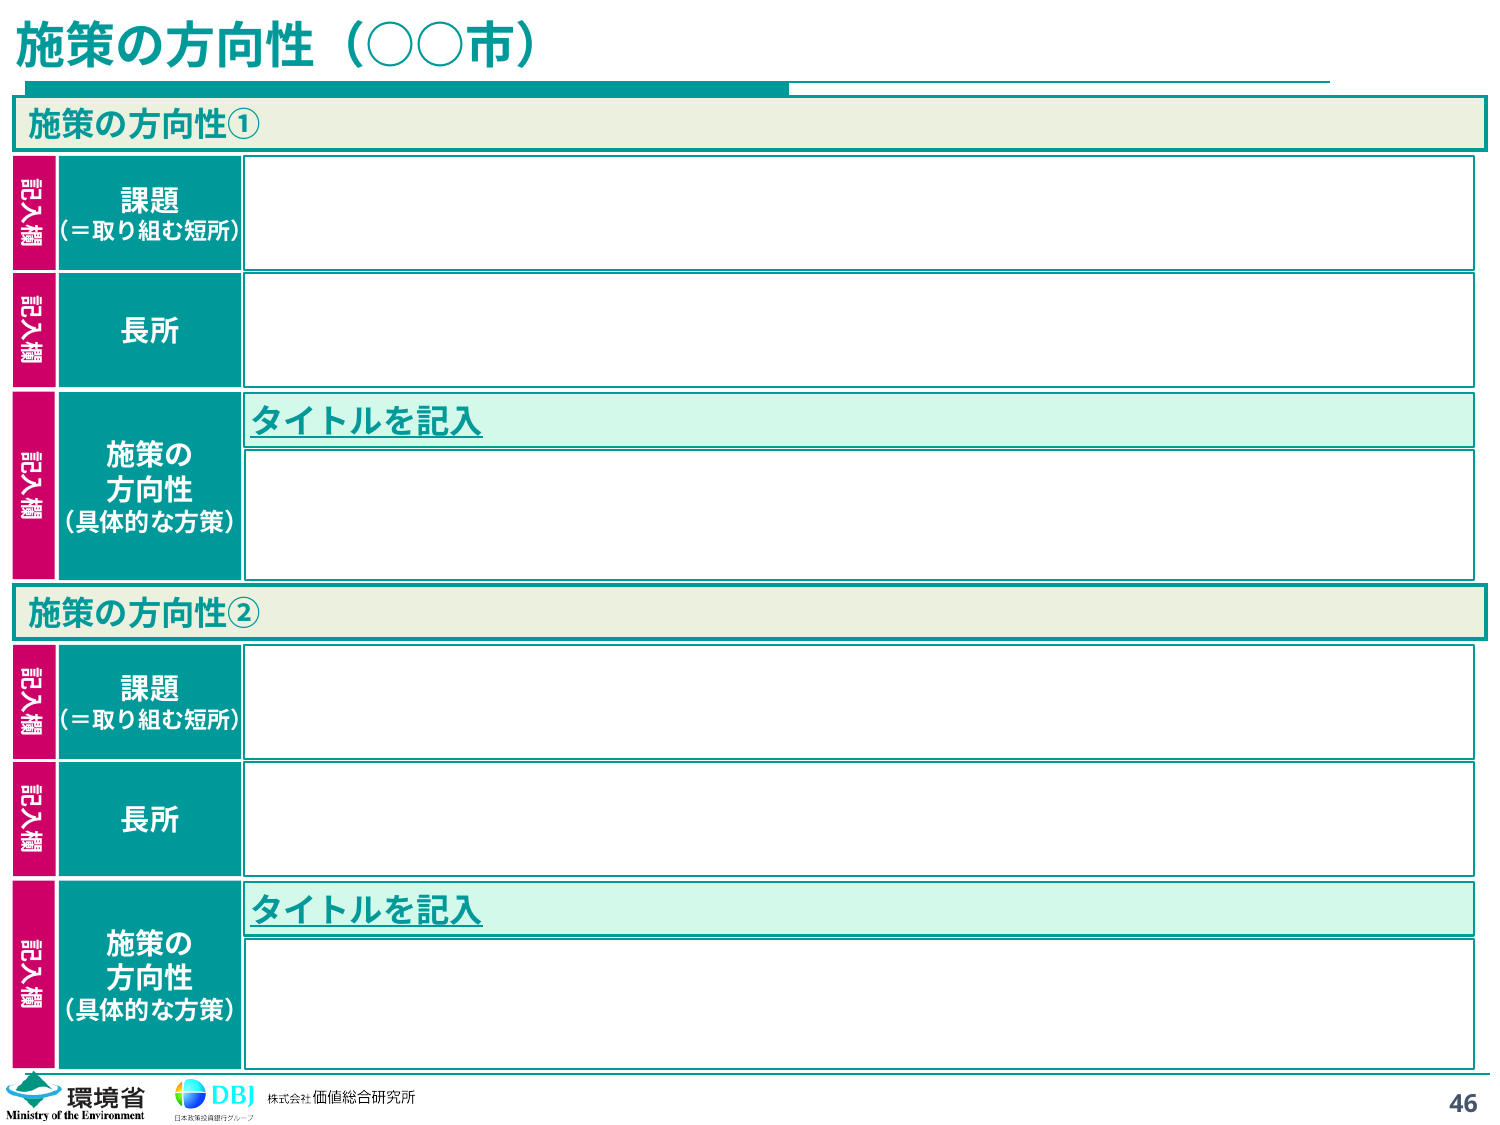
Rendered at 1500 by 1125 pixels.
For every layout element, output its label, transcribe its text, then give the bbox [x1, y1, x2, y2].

text_box 記入欄 [13, 644, 56, 759]
text_box [244, 939, 1474, 1070]
text_box タイトルを記入 [244, 393, 1474, 447]
text_box 記入欄 [12, 880, 55, 1069]
text_box [244, 762, 1474, 877]
text_box 記入欄 [13, 155, 56, 270]
title 施策の方向性（○○市） [0, 0, 1500, 82]
text_box 施策の方向性② [13, 585, 1487, 639]
text_box [244, 645, 1474, 759]
text_box [244, 450, 1474, 581]
text_box 記入欄 [13, 273, 56, 388]
slide_number 46 [1431, 1080, 1497, 1122]
text_box 長所 [58, 273, 242, 388]
text_box 長所 [58, 762, 242, 877]
text_box 記入欄 [12, 391, 55, 580]
picture [171, 1075, 419, 1125]
picture [2, 1071, 148, 1125]
text_box 課題 （＝取り組む短所） [58, 155, 242, 270]
text_box 課題 （＝取り組む短所） [58, 644, 242, 759]
text_box [244, 156, 1474, 271]
text_box 施策の 方向性 （具体的な方策） [58, 392, 242, 581]
text_box 施策の 方向性 （具体的な方策） [58, 880, 242, 1070]
text_box タイトルを記入 [244, 881, 1474, 936]
text_box [244, 273, 1474, 388]
text_box 記入欄 [13, 762, 56, 877]
text_box 施策の方向性① [13, 96, 1487, 150]
